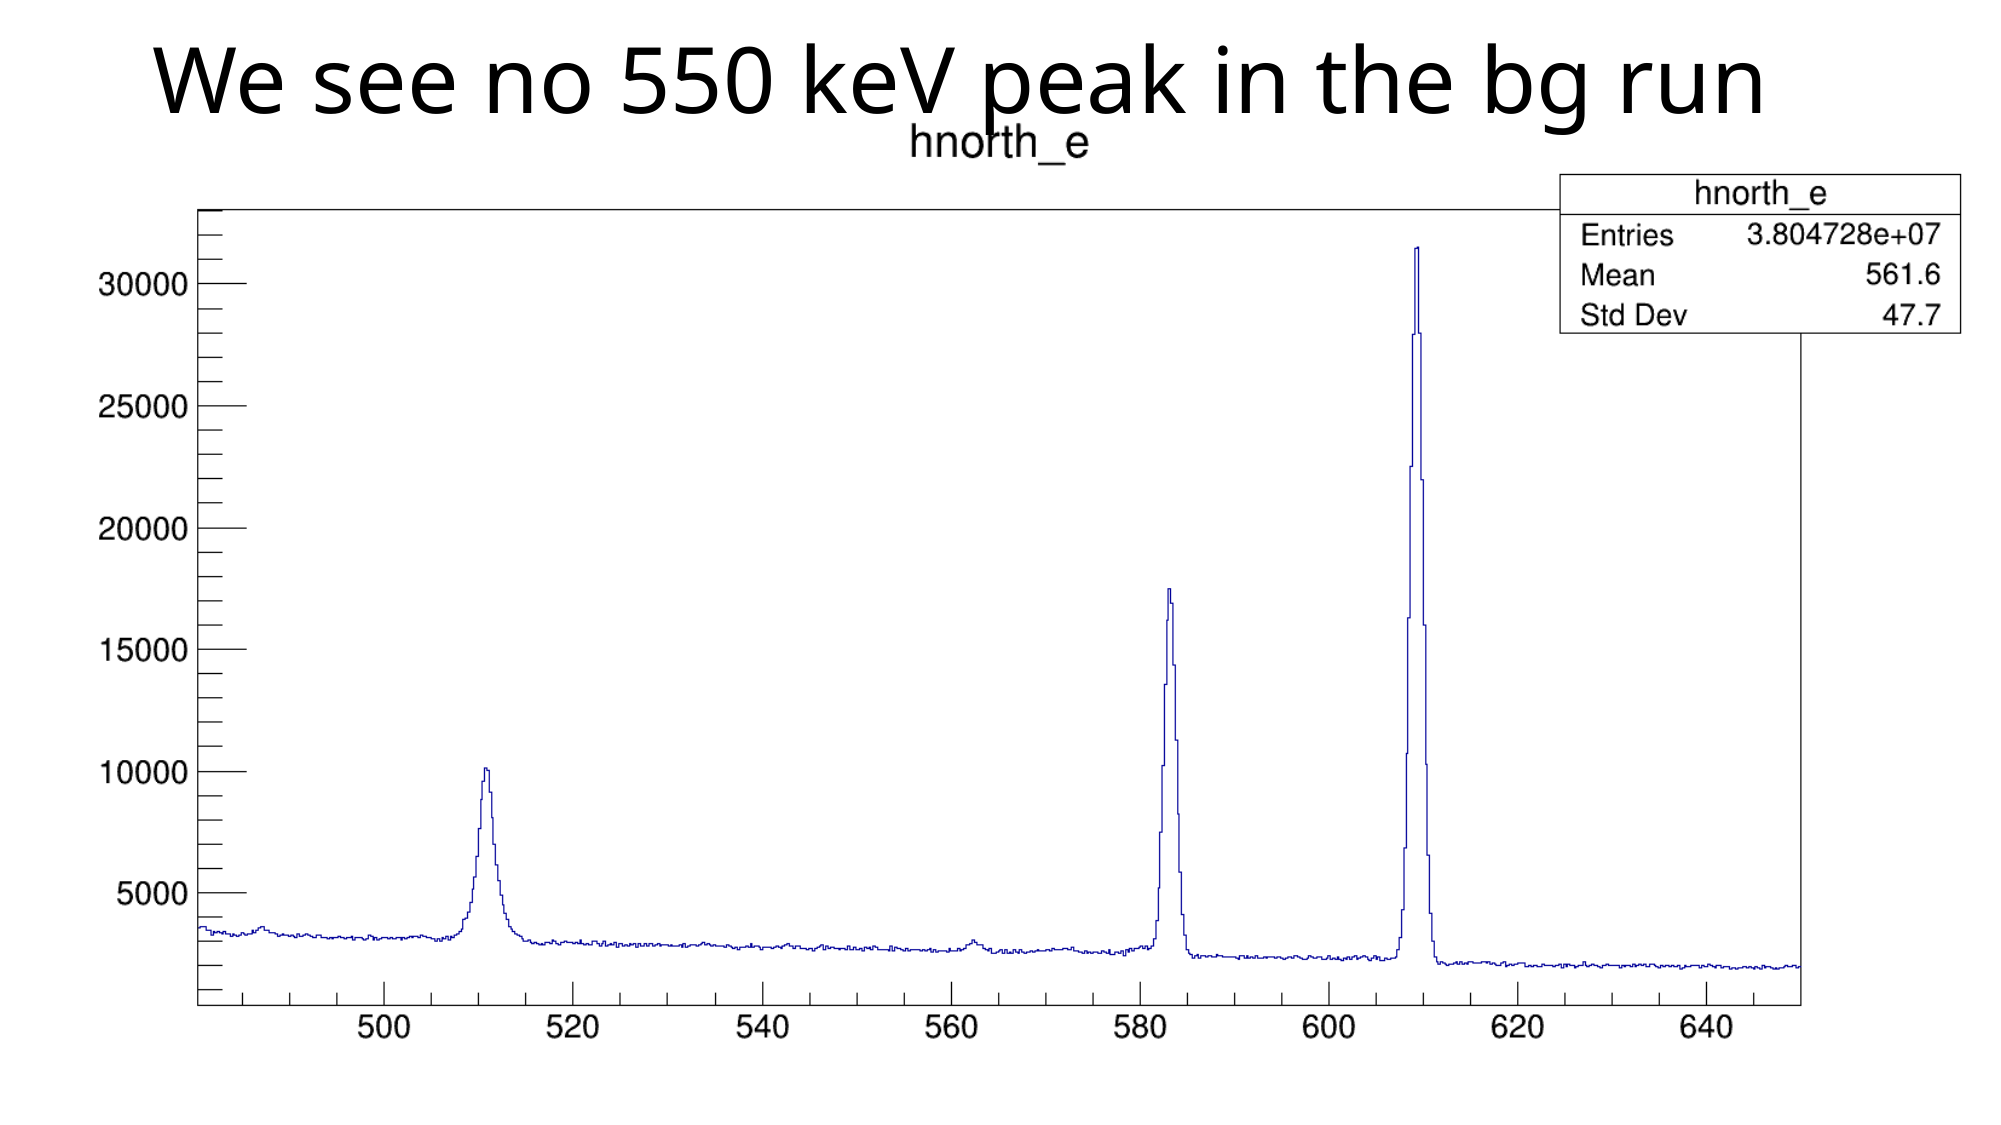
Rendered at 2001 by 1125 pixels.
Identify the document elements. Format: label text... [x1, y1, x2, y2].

title We see no 550 keV peak in the bg run [137, 0, 1863, 111]
picture [0, 111, 2000, 1104]
